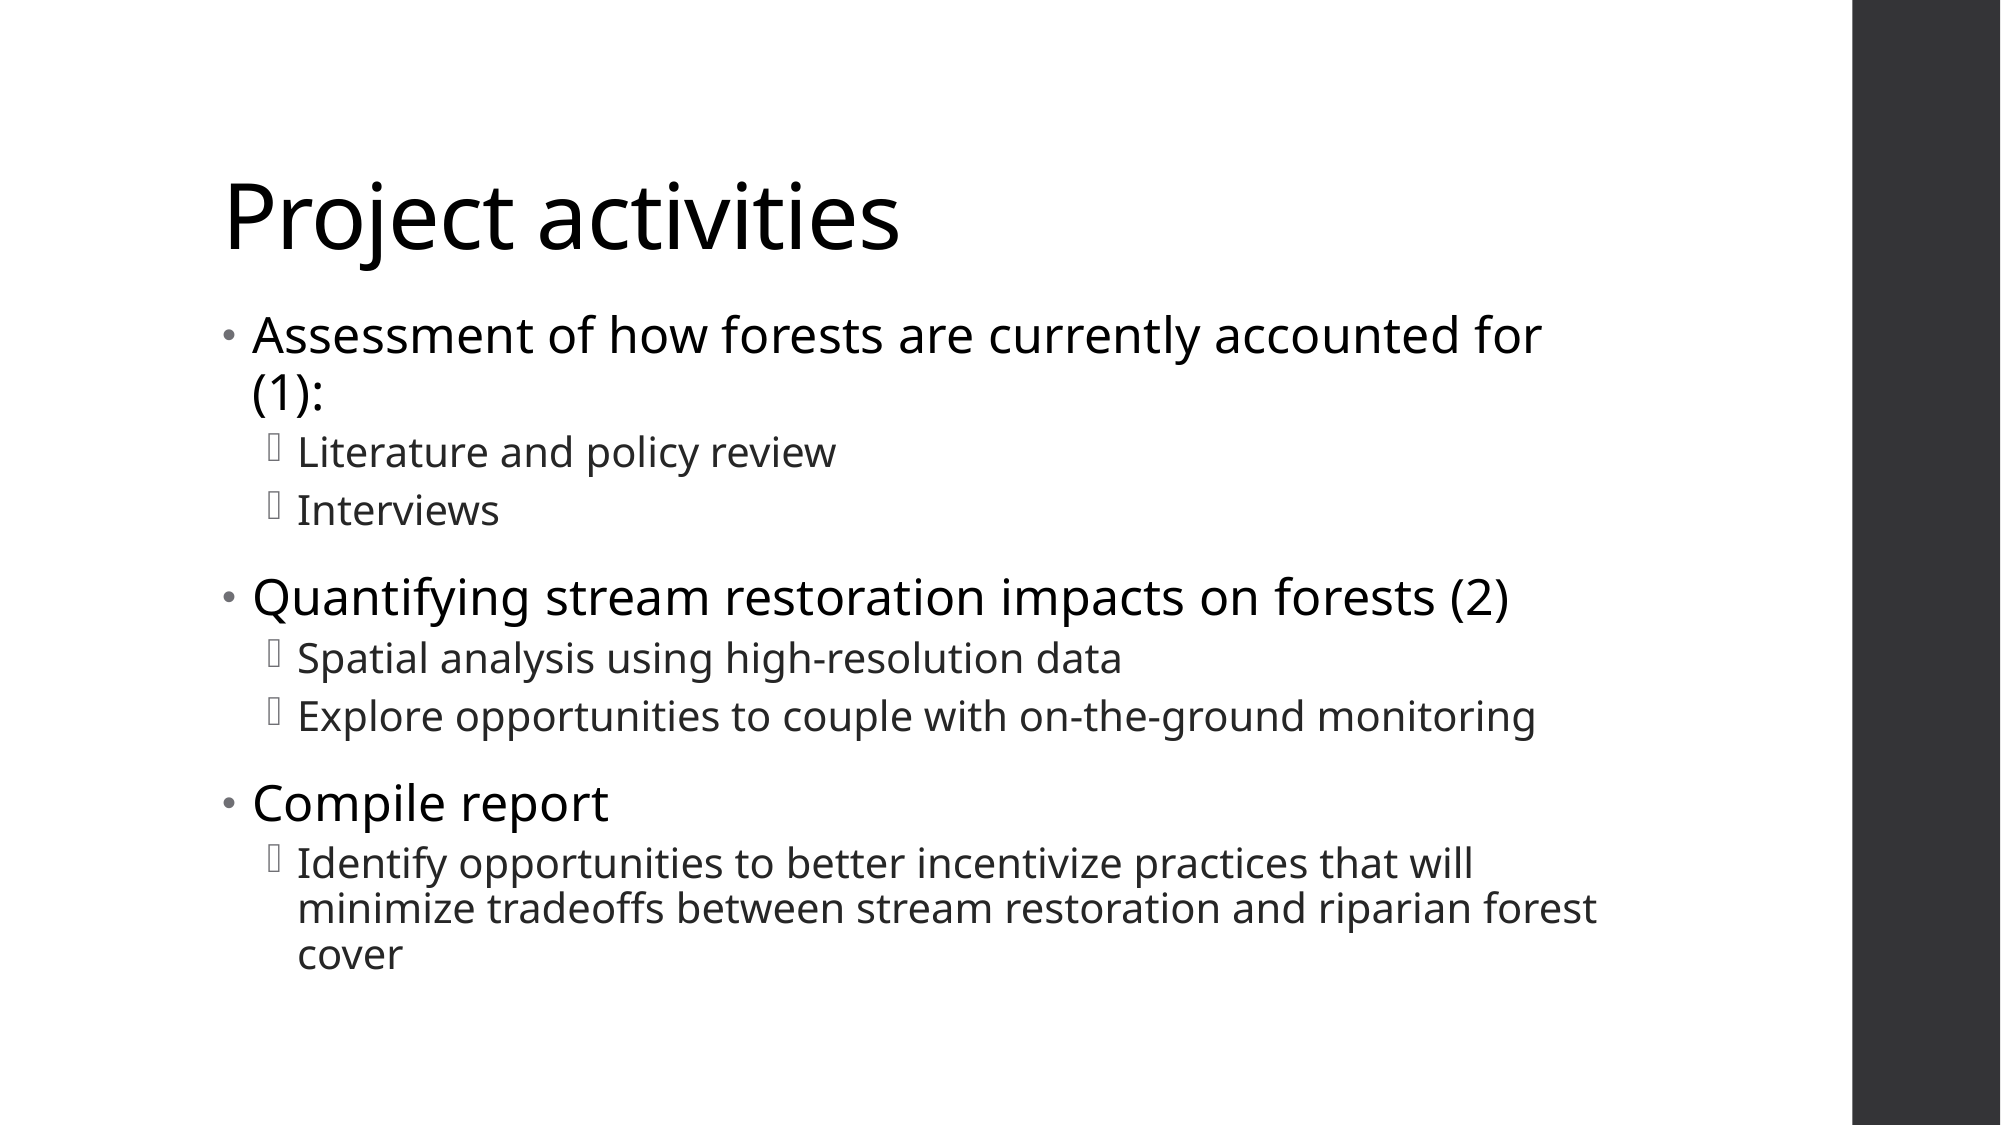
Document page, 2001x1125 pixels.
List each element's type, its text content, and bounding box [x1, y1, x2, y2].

title Project activities [206, 60, 1797, 278]
list Assessment of how forests are currently accounted for (1): Literature and policy review Interviews Quantifying stream restoration impacts on forests (2) Spatial analysis using high-resolution data Explore opportunities to couple with on-the-ground monitoring Compile report Identify opportunities to better incentivize practices that will minimize tradeoffs between stream restoration and riparian forest cover [206, 299, 1617, 1014]
